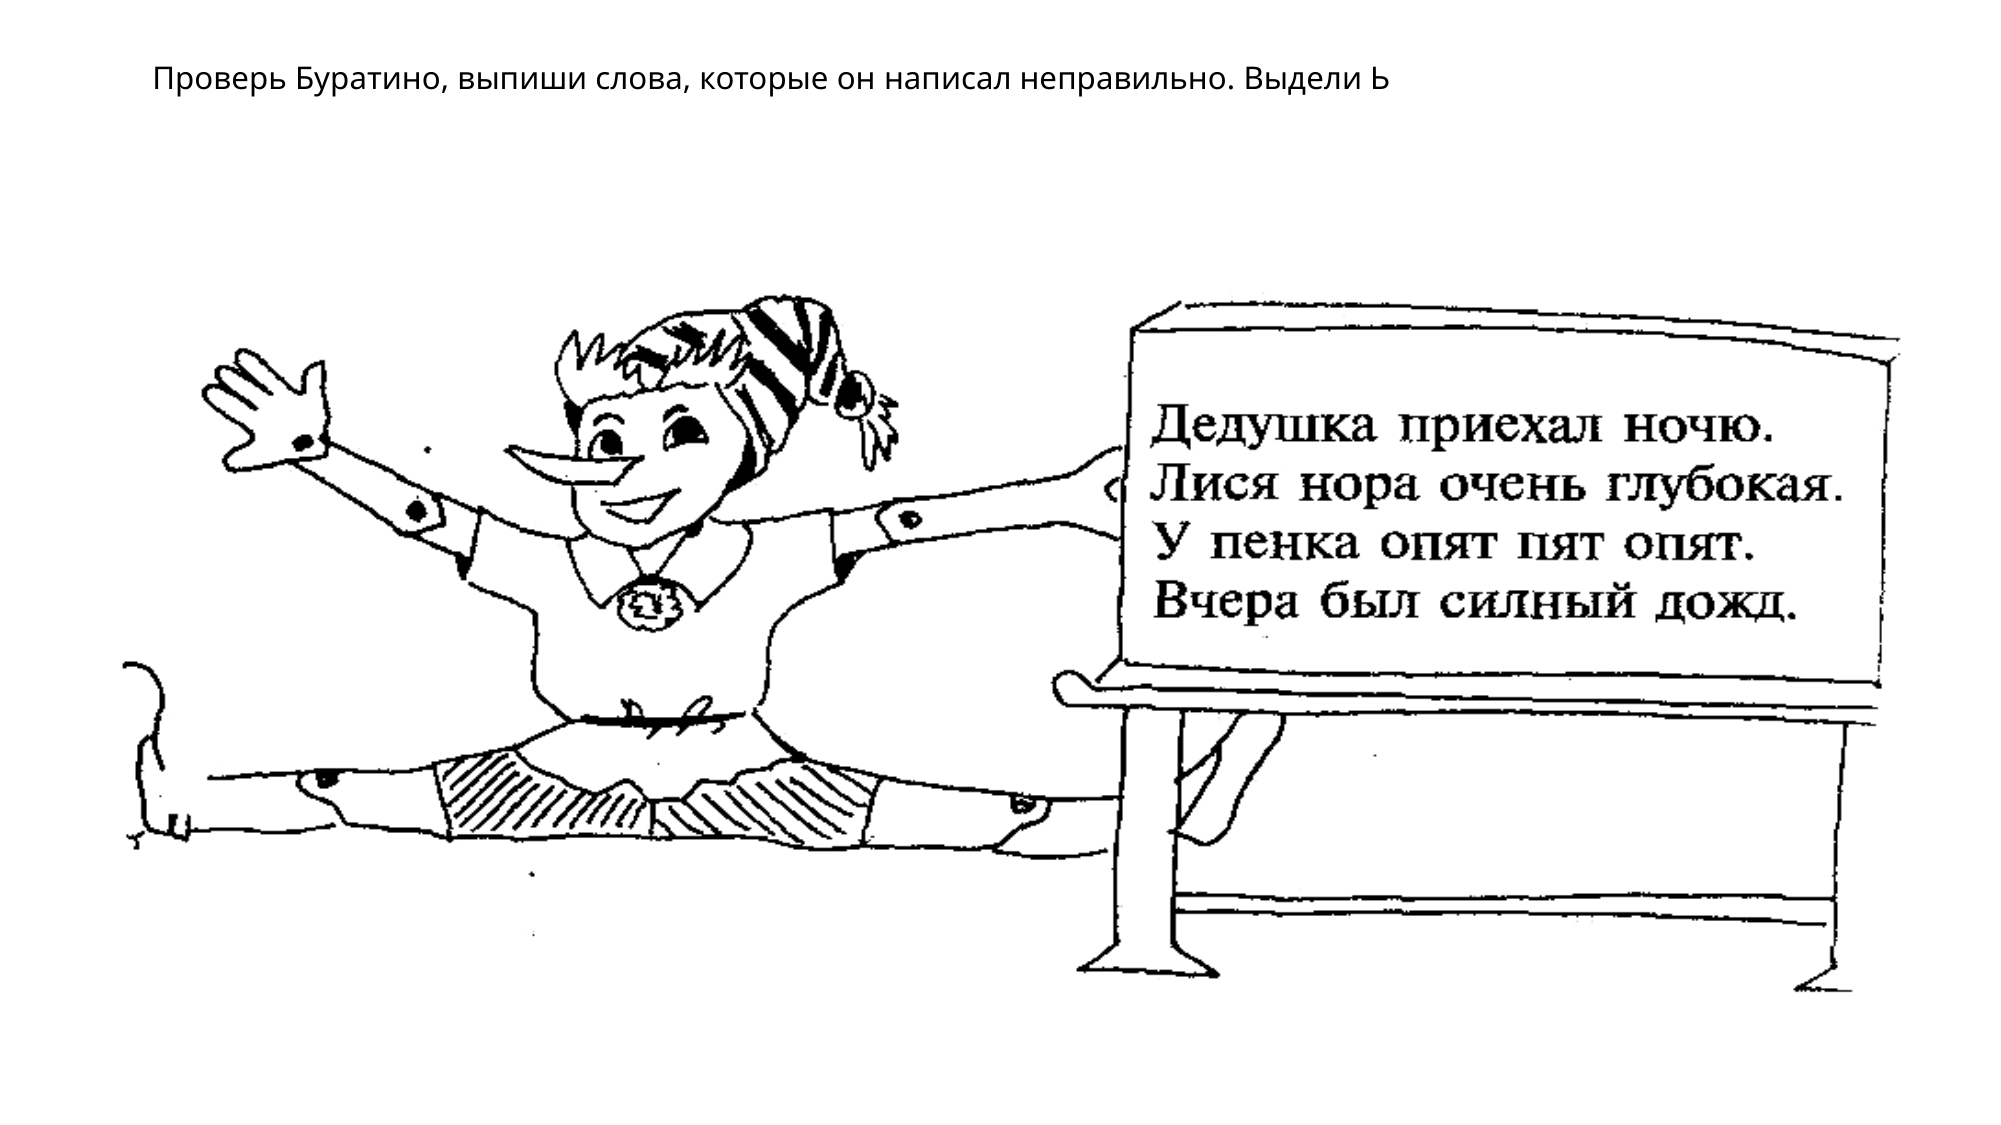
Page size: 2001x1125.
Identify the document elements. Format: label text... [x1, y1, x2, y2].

picture [68, 291, 1939, 1004]
text_box Проверь Буратино, выпиши слова, которые он написал неправильно. Выдели Ь [137, 40, 1921, 119]
